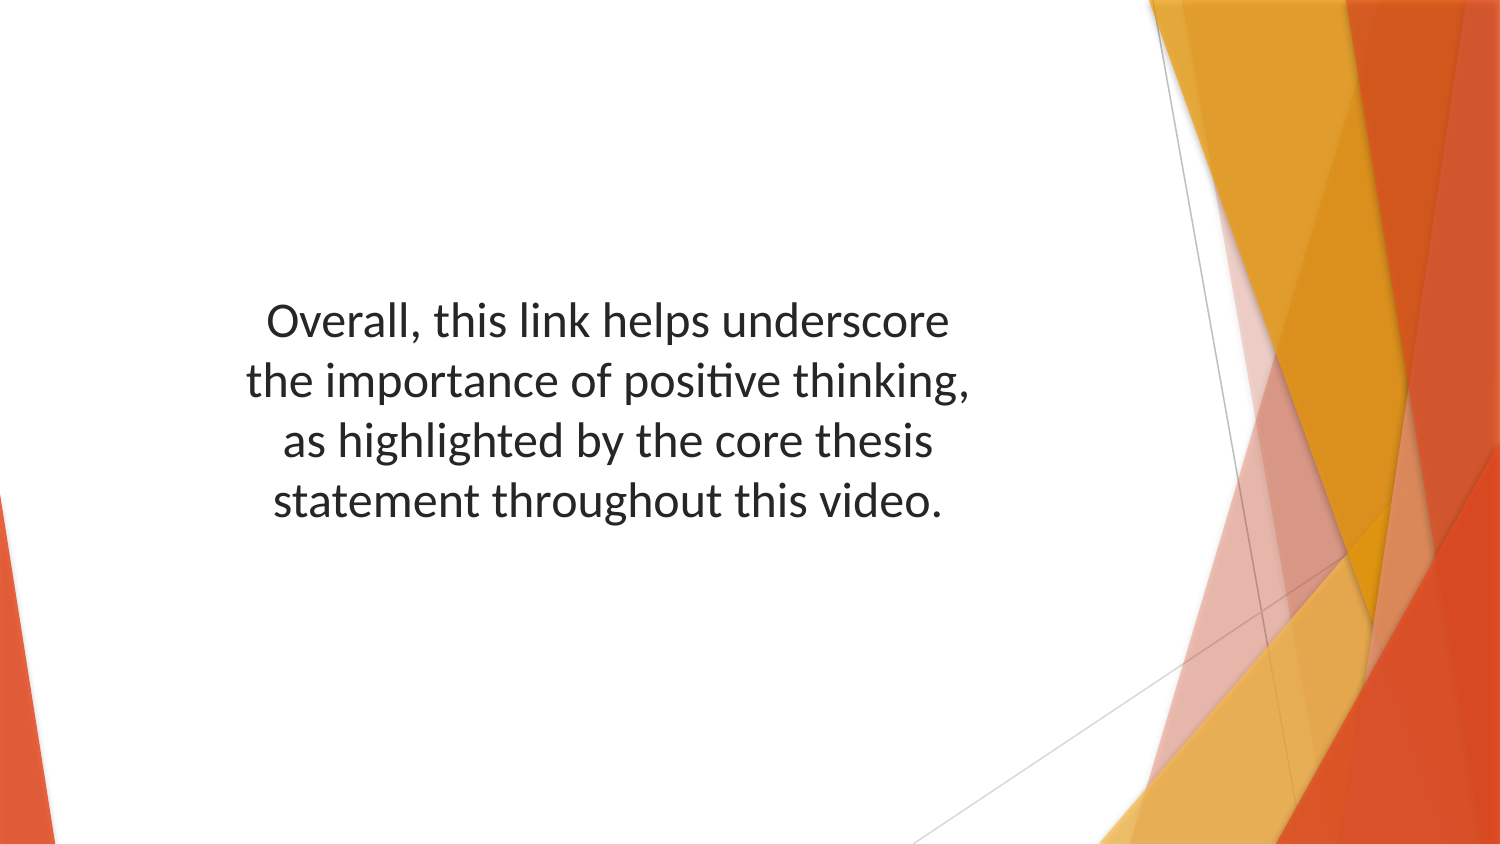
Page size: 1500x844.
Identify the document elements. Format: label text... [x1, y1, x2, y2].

list Overall, this link helps underscore the importance of positive thinking, as highlighted by the core thesis statement throughout this video. [230, 280, 987, 564]
